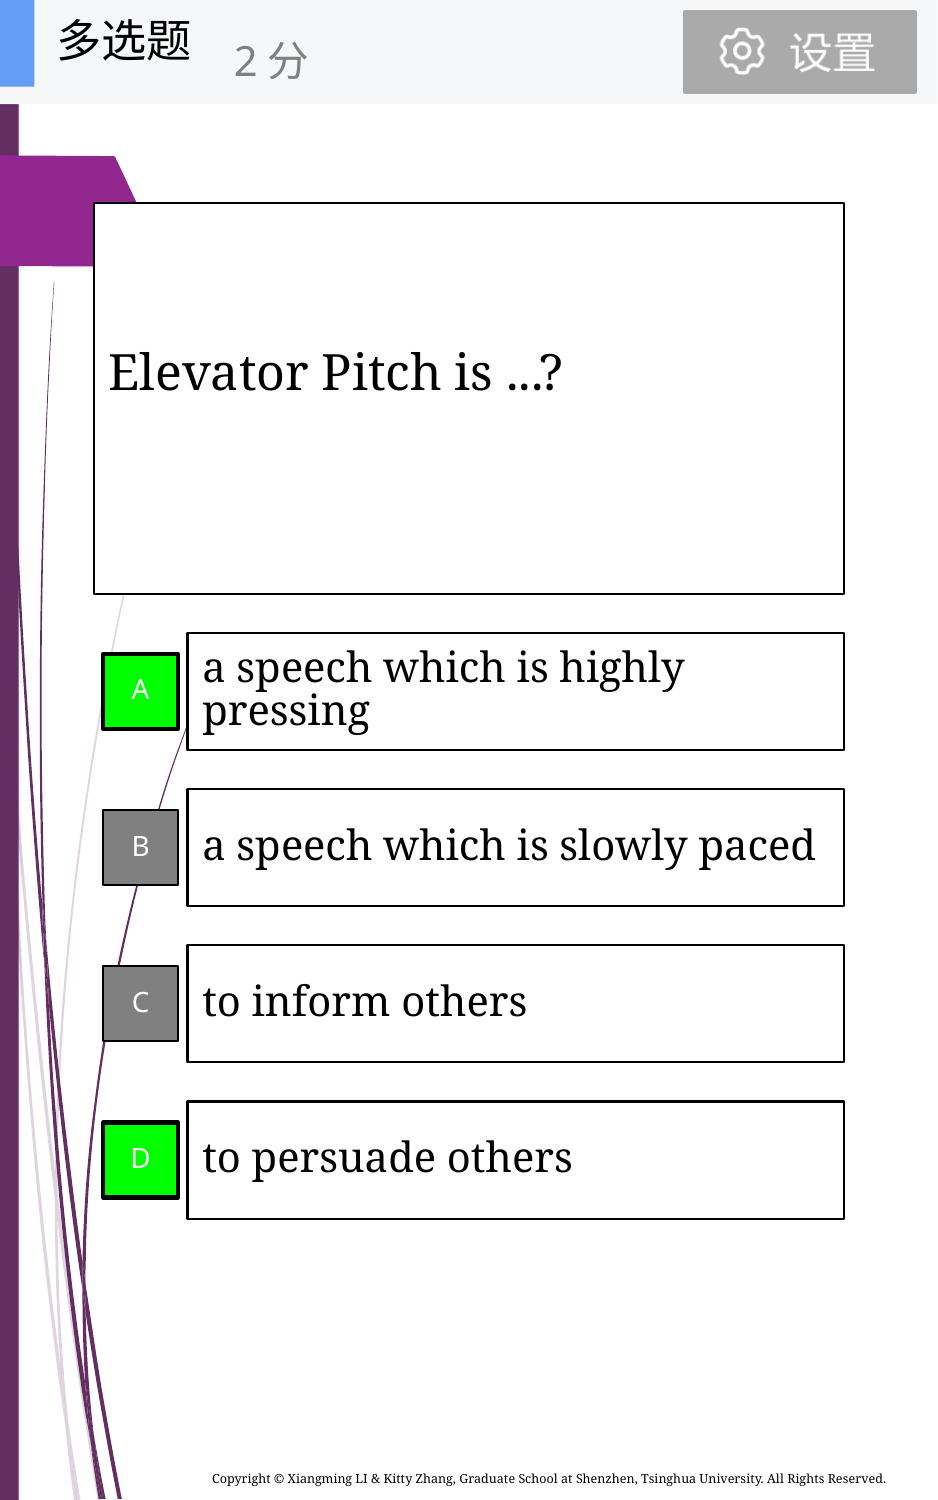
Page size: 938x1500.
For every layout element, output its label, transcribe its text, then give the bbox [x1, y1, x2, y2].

text_box A [102, 653, 179, 730]
text_box a speech which is slowly paced [186, 788, 845, 907]
text_box C [102, 965, 179, 1043]
text_box Elevator Pitch is ...? [92, 202, 845, 595]
picture [683, 10, 917, 94]
text_box to persuade others [186, 1100, 845, 1220]
text_box to inform others [186, 944, 845, 1064]
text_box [0, 0, 938, 105]
text_box a speech which is highly pressing [186, 631, 845, 751]
text_box D [102, 1121, 179, 1199]
text_box B [102, 809, 179, 886]
